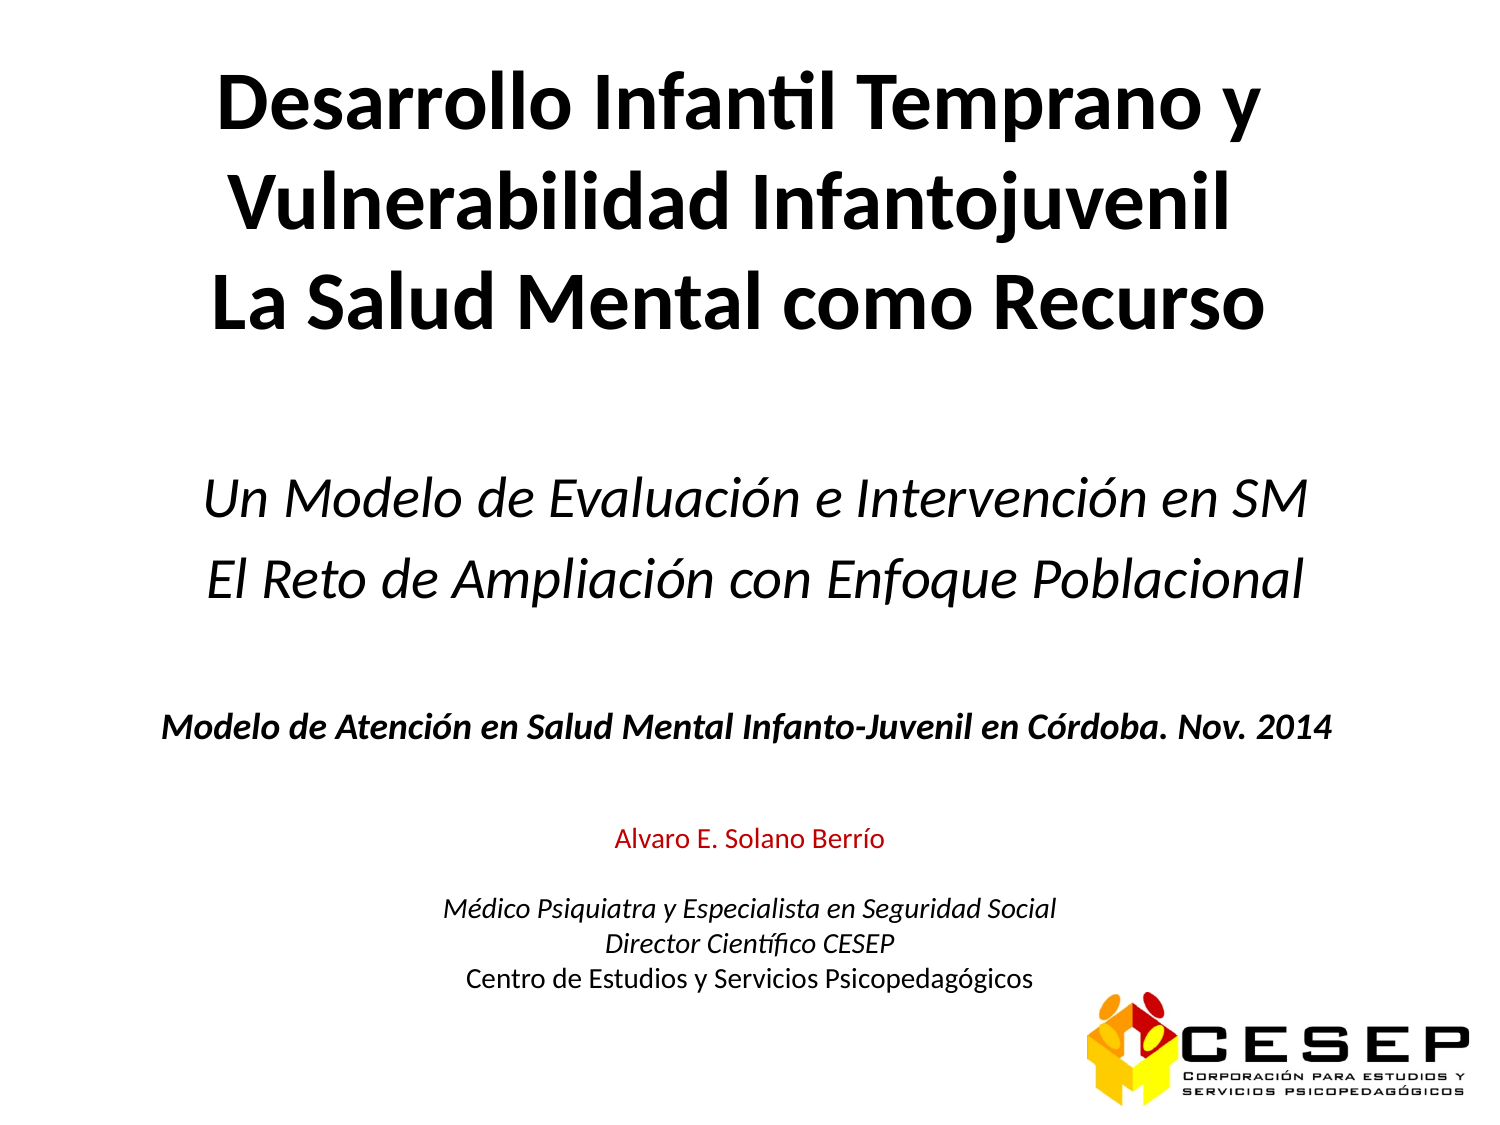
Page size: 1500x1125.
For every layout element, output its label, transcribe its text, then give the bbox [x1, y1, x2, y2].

picture [1086, 992, 1471, 1107]
text_box Alvaro E. Solano Berrío Médico Psiquiatra y Especialista en Seguridad Social Director Científico CESEP Centro de Estudios y Servicios Psicopedagógicos [171, 810, 1329, 1004]
text_box Modelo de Atención en Salud Mental Infanto-Juvenil en Córdoba. Nov. 2014 [53, 692, 1441, 757]
text_box Un Modelo de Evaluación e Intervención en SM El Reto de Ampliación con Enfoque Poblacional [41, 338, 1471, 679]
text_box Desarrollo Infantil Temprano y Vulnerabilidad Infantojuvenil La Salud Mental como Recurso [0, 36, 1500, 443]
